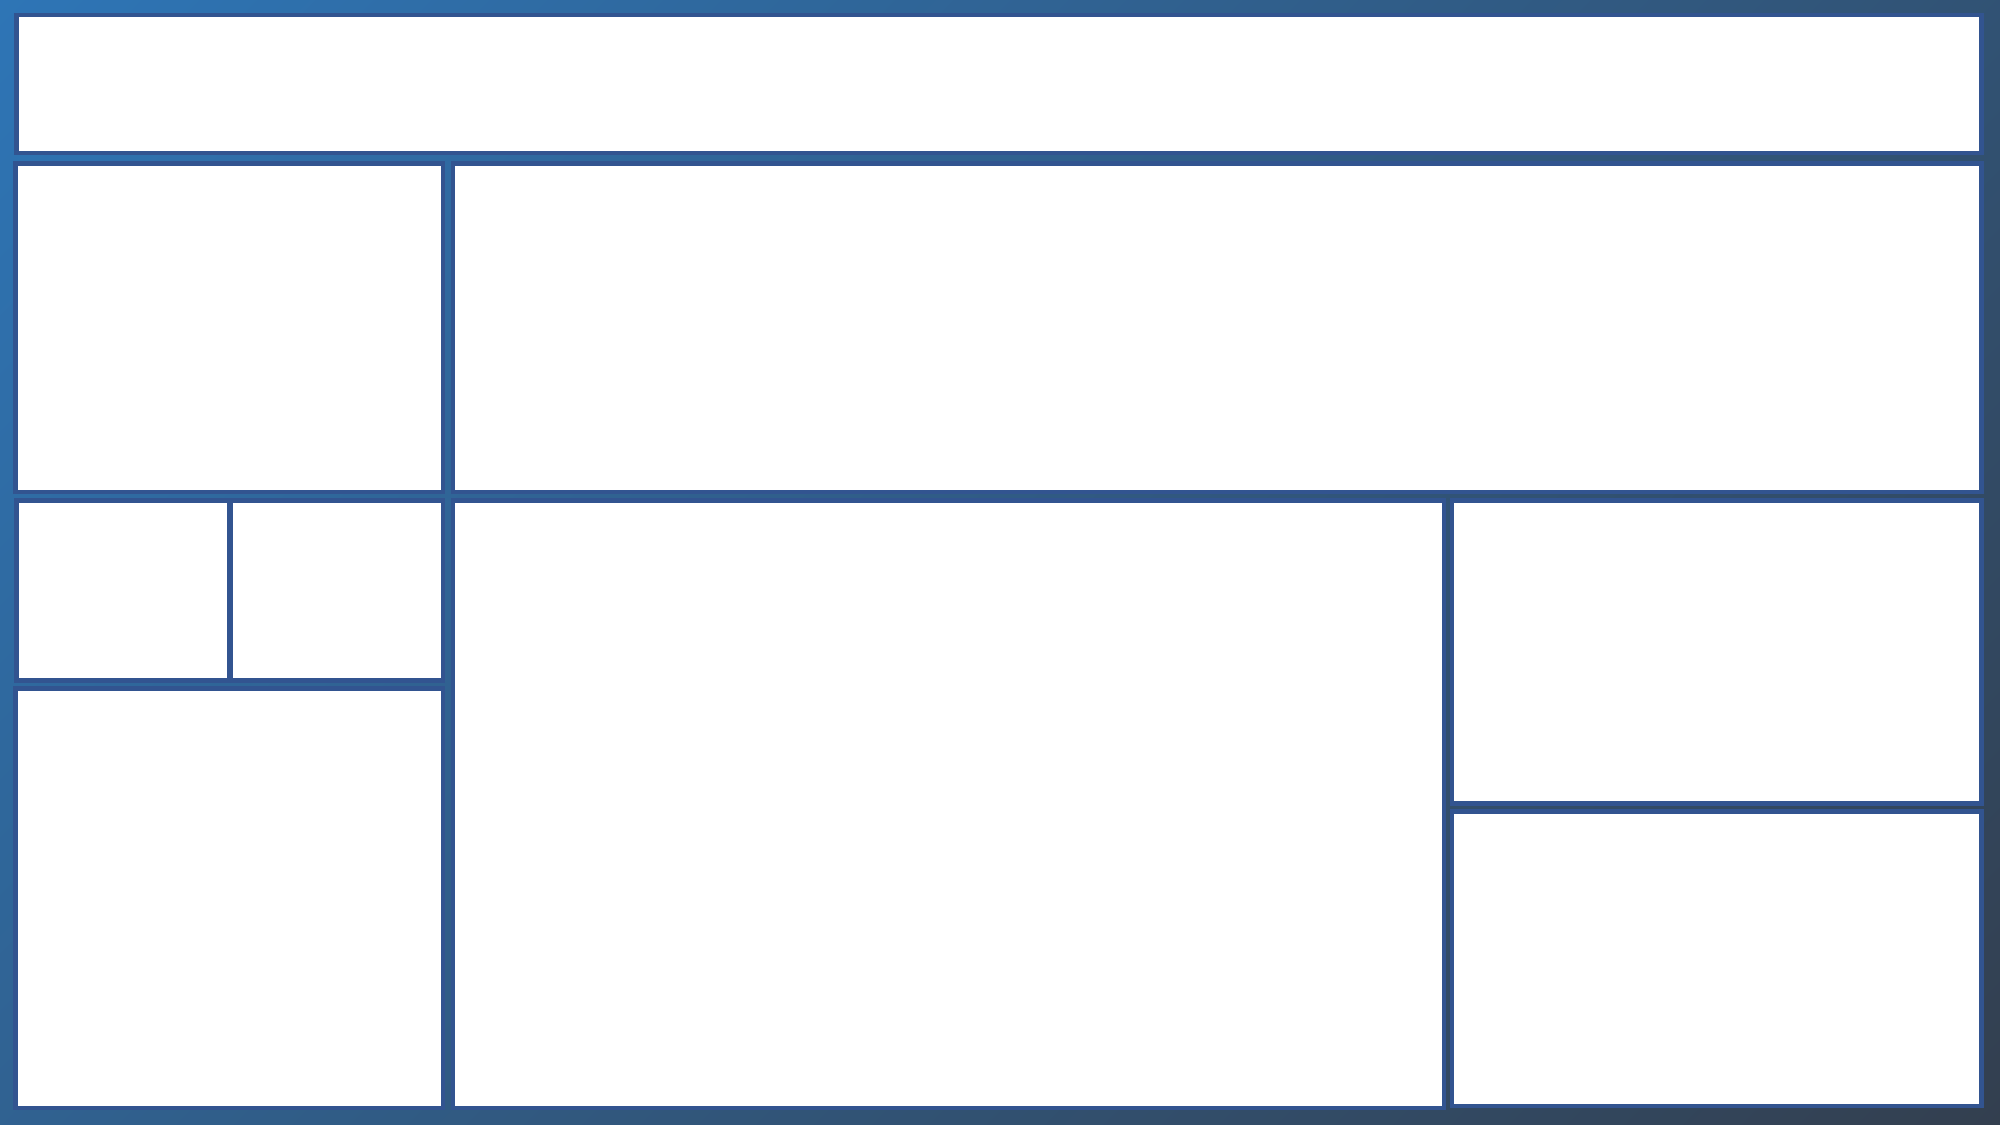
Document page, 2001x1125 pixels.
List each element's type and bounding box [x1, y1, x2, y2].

text_box [1451, 811, 1983, 1107]
text_box [1451, 499, 1983, 804]
text_box [230, 499, 444, 681]
text_box [16, 499, 230, 681]
text_box [16, 14, 1983, 154]
text_box [14, 162, 444, 493]
text_box [452, 499, 1445, 1109]
text_box [452, 162, 1983, 493]
text_box [14, 688, 444, 1109]
